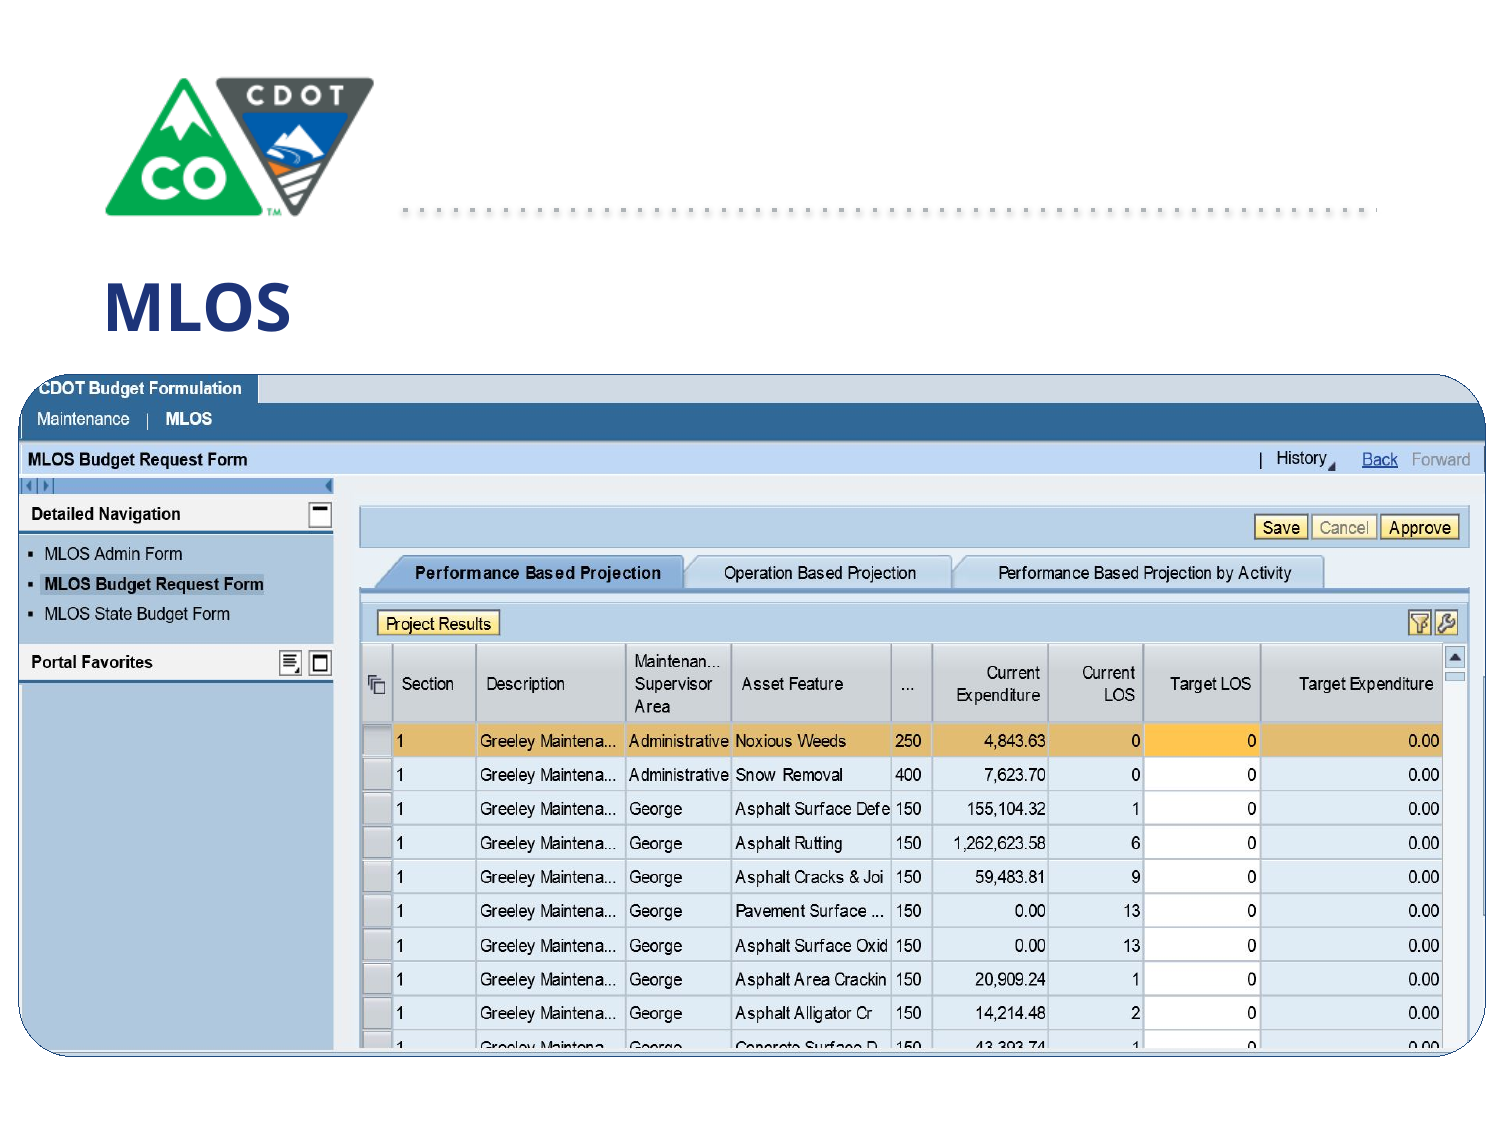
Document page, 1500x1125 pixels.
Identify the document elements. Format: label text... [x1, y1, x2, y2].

text_box MLOS [87, 249, 849, 361]
picture [18, 373, 1486, 1057]
picture [94, 62, 381, 237]
